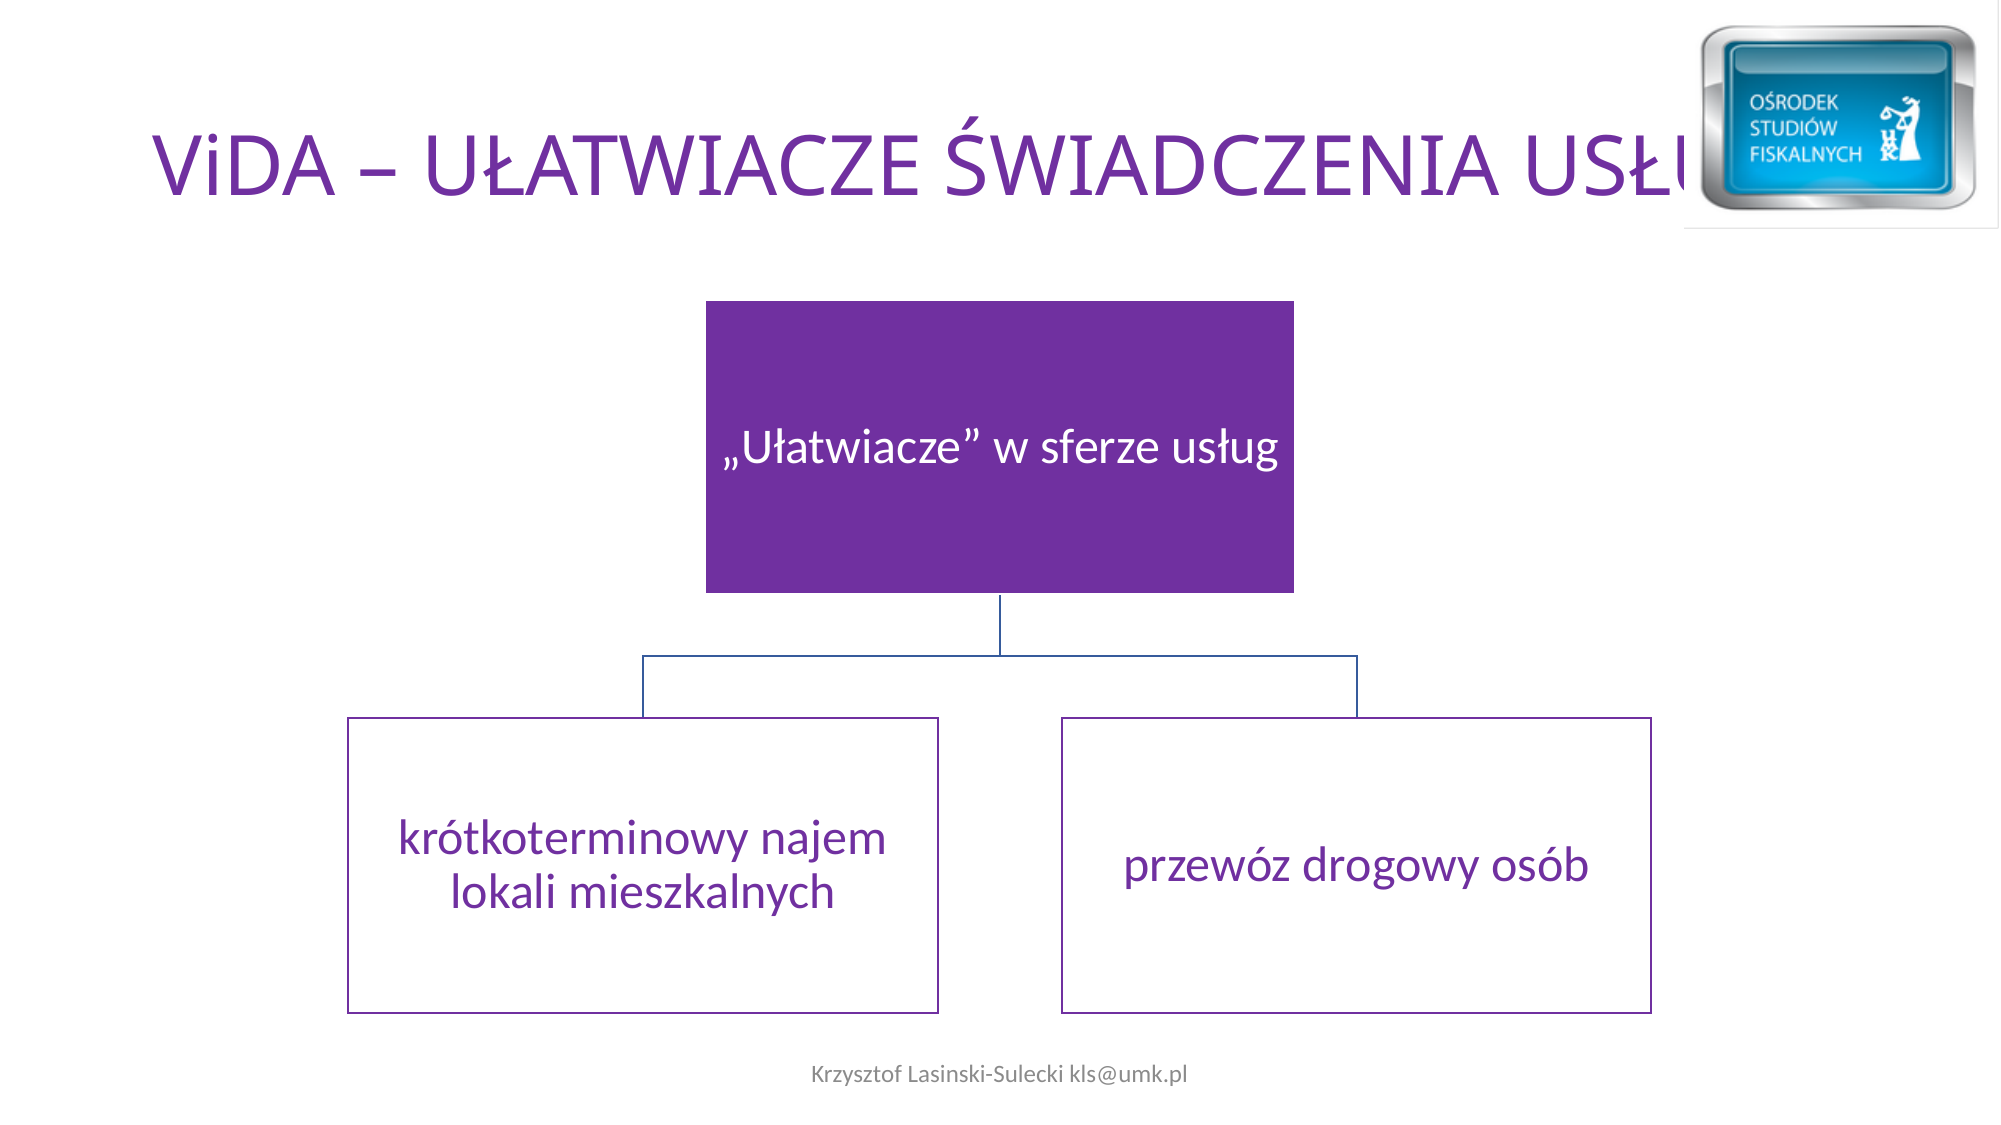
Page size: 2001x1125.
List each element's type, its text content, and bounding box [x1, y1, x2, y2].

title ViDA – UŁATWIACZE ŚWIADCZENIA USŁUG [137, 59, 1863, 278]
footer Krzysztof Lasinski-Sulecki kls@umk.pl [662, 1042, 1338, 1103]
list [137, 299, 1863, 1014]
picture [1684, 0, 2000, 230]
